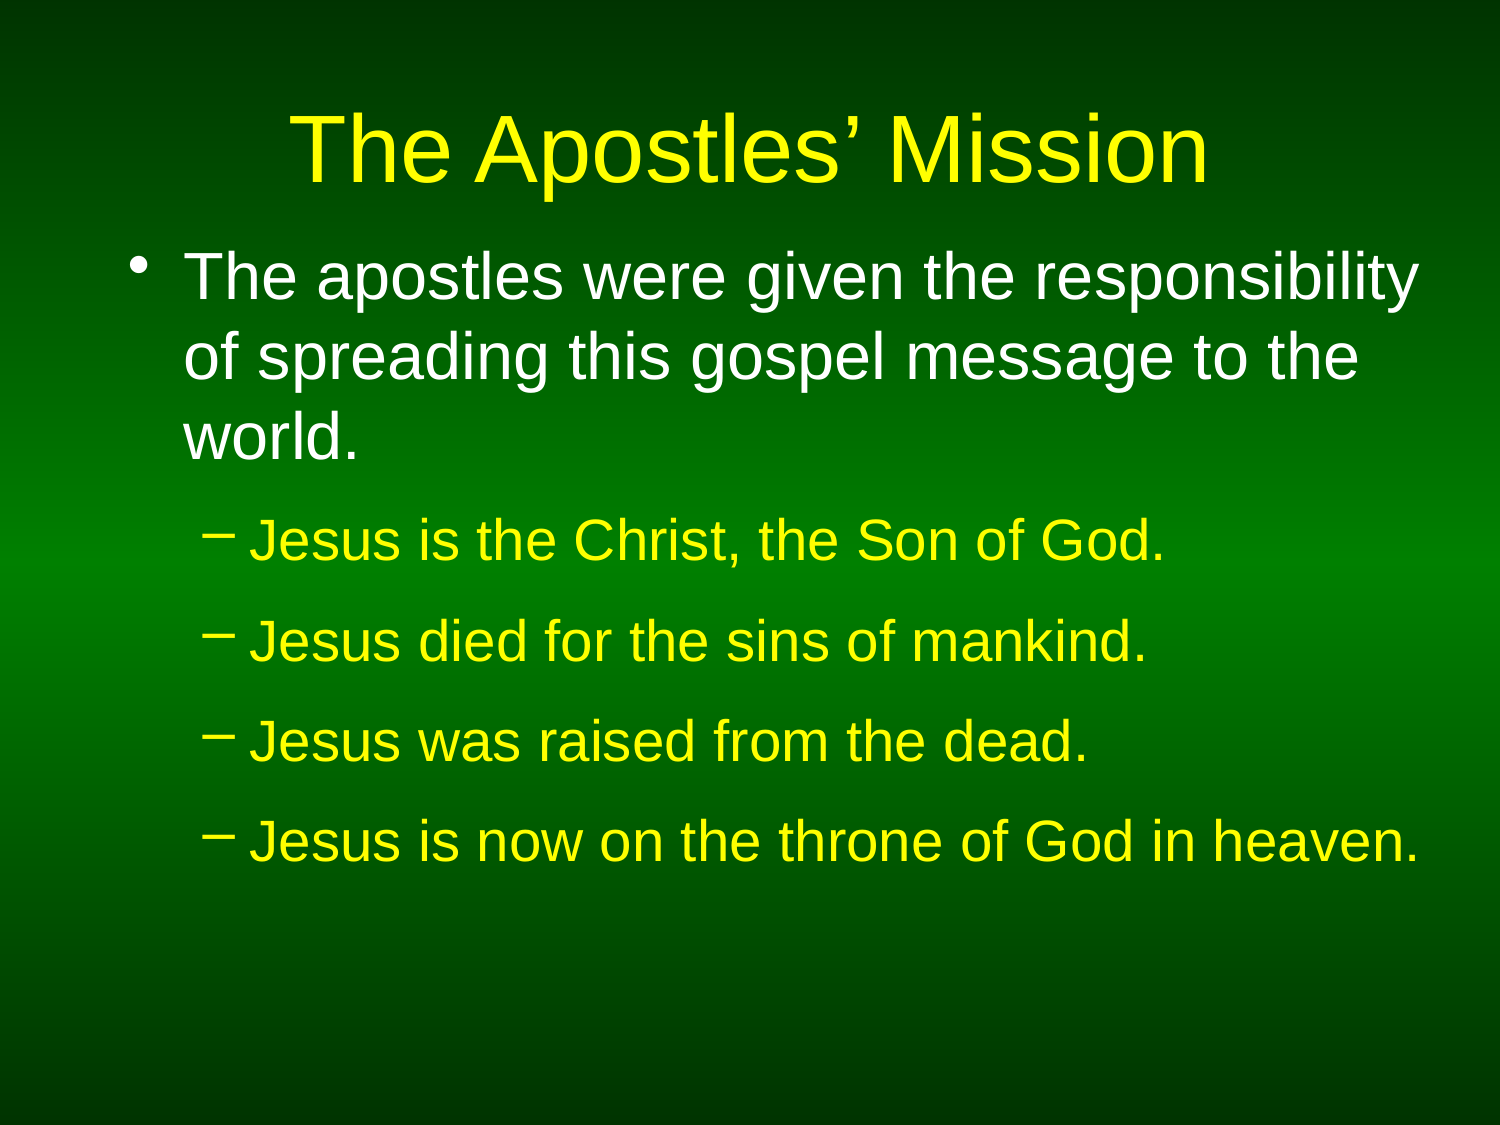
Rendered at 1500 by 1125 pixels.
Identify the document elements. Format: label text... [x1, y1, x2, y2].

title The Apostles’ Mission [37, 50, 1463, 238]
list The apostles were given the responsibility of spreading this gospel message to the world. Jesus is the Christ, the Son of God. Jesus died for the sins of mankind. Jesus was raised from the dead. Jesus is now on the throne of God in heaven. [112, 224, 1463, 1125]
